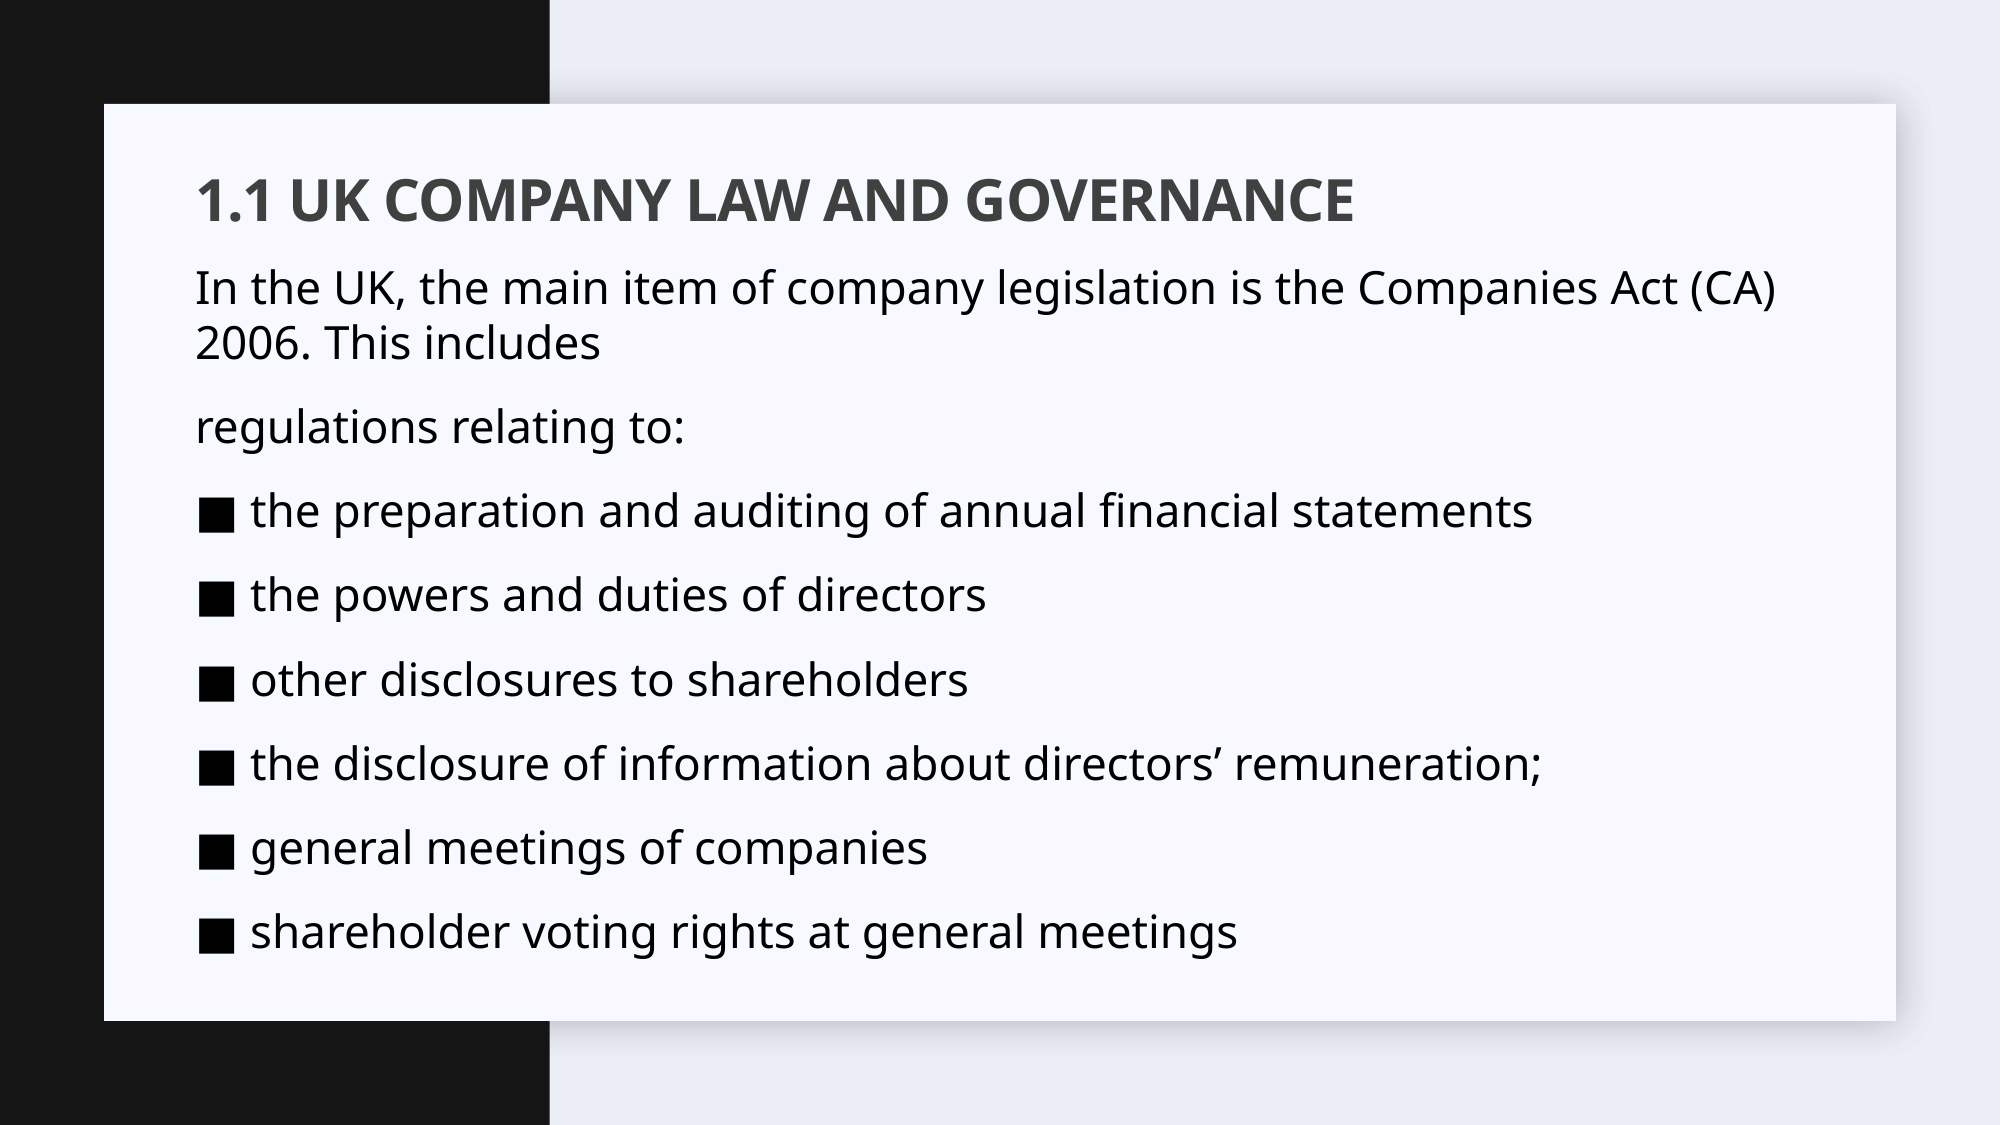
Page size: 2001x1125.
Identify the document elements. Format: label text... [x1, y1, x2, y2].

title 1.1 UK company law and governance [180, 154, 1830, 251]
list In the UK, the main item of company legislation is the Companies Act (CA) 2006. This includes regulations relating to: ■ the preparation and auditing of annual ﬁnancial statements ■ the powers and duties of directors ■ other disclosures to shareholders ■ the disclosure of information about directors’ remuneration; ■ general meetings of companies ■ shareholder voting rights at general meetings [180, 251, 1830, 963]
